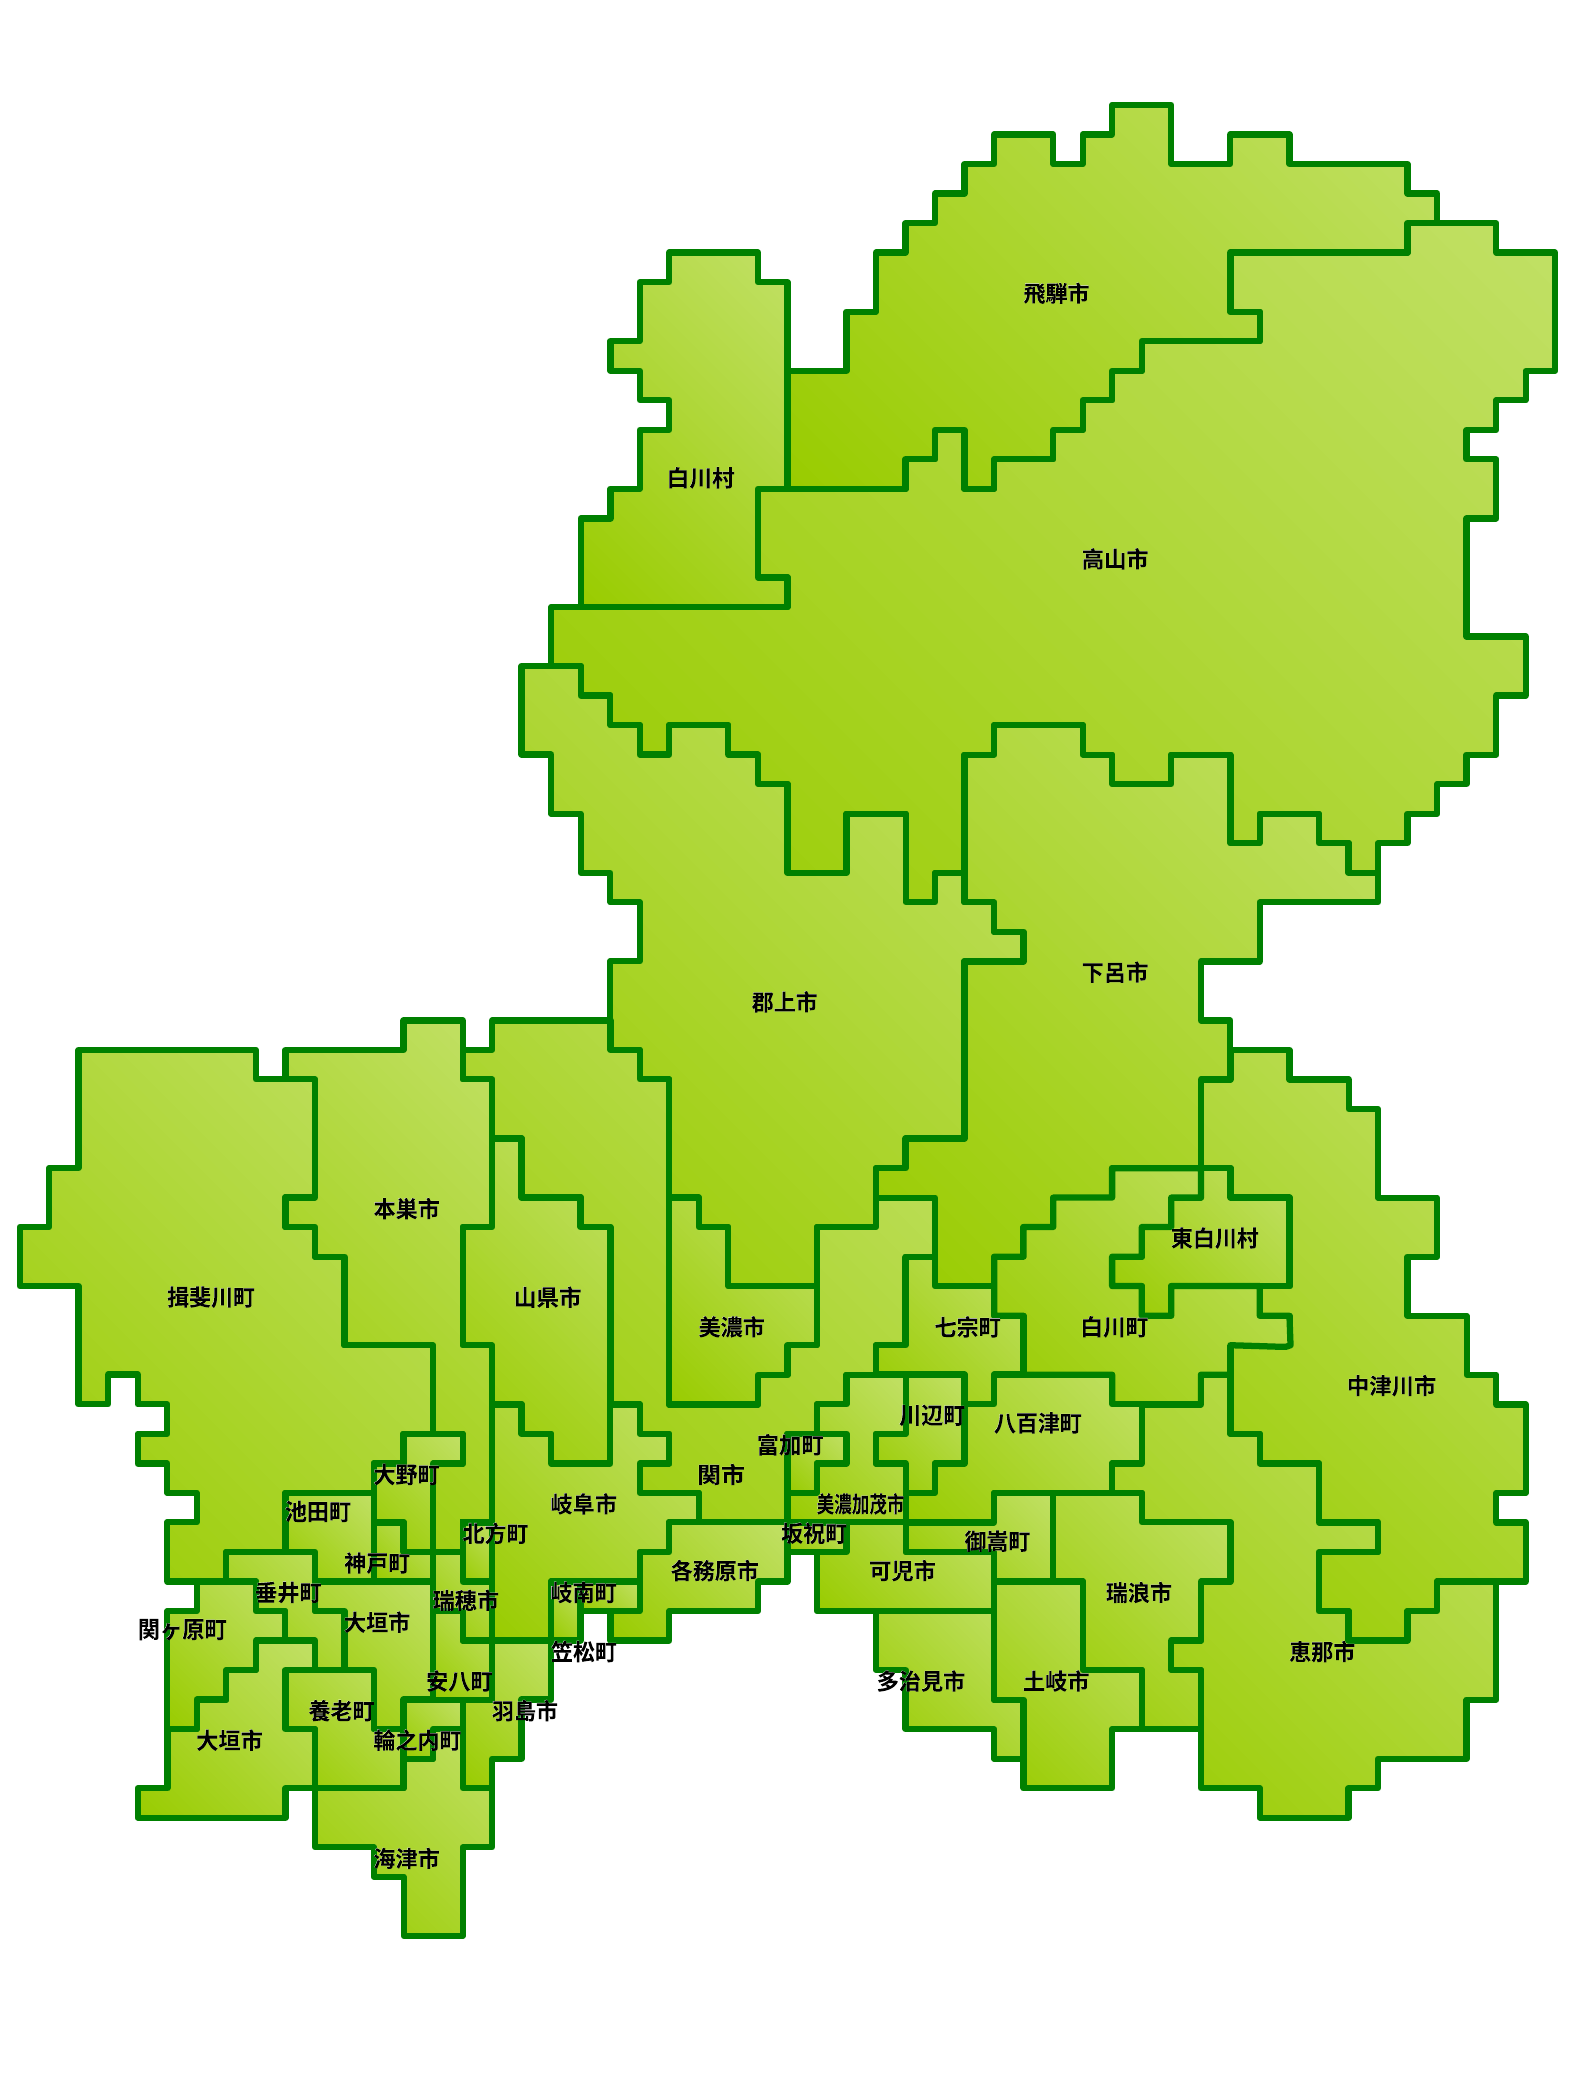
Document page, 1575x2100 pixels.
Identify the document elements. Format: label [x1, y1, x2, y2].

text_box [373, 1847, 440, 1870]
text_box [964, 1529, 1030, 1553]
text_box [899, 1404, 965, 1427]
text_box [491, 1699, 558, 1722]
text_box [698, 1463, 745, 1486]
text_box [344, 1610, 410, 1634]
text_box [1171, 1226, 1259, 1250]
text_box [698, 1315, 765, 1338]
text_box [344, 1551, 410, 1575]
text_box [1082, 961, 1148, 984]
text_box [1023, 281, 1089, 305]
text_box [167, 1285, 255, 1309]
text_box [1105, 1581, 1172, 1604]
text_box [1348, 1374, 1436, 1397]
text_box [308, 1699, 375, 1722]
text_box [373, 1197, 440, 1220]
text_box [255, 1581, 322, 1604]
text_box [196, 1728, 263, 1752]
text_box [550, 1581, 617, 1604]
text_box [1023, 1669, 1089, 1693]
text_box [670, 1559, 759, 1582]
text_box [550, 1492, 617, 1515]
text_box [993, 1411, 1082, 1435]
text_box [877, 1669, 965, 1693]
text_box [19, 104, 1556, 1937]
text_box [757, 1433, 824, 1456]
text_box [426, 1669, 493, 1693]
text_box [139, 1618, 227, 1641]
text_box [751, 990, 818, 1013]
text_box [550, 1640, 617, 1663]
text_box [285, 1500, 351, 1523]
text_box [869, 1559, 936, 1582]
text_box [781, 1522, 847, 1545]
text_box [816, 1492, 905, 1515]
text_box [1082, 547, 1149, 570]
text_box [668, 466, 735, 489]
text_box [373, 1463, 440, 1486]
text_box [432, 1589, 499, 1612]
text_box [373, 1728, 462, 1752]
text_box [515, 1285, 581, 1309]
text_box [934, 1315, 1001, 1338]
text_box [1289, 1640, 1355, 1663]
text_box [1082, 1315, 1149, 1338]
text_box [462, 1522, 528, 1545]
